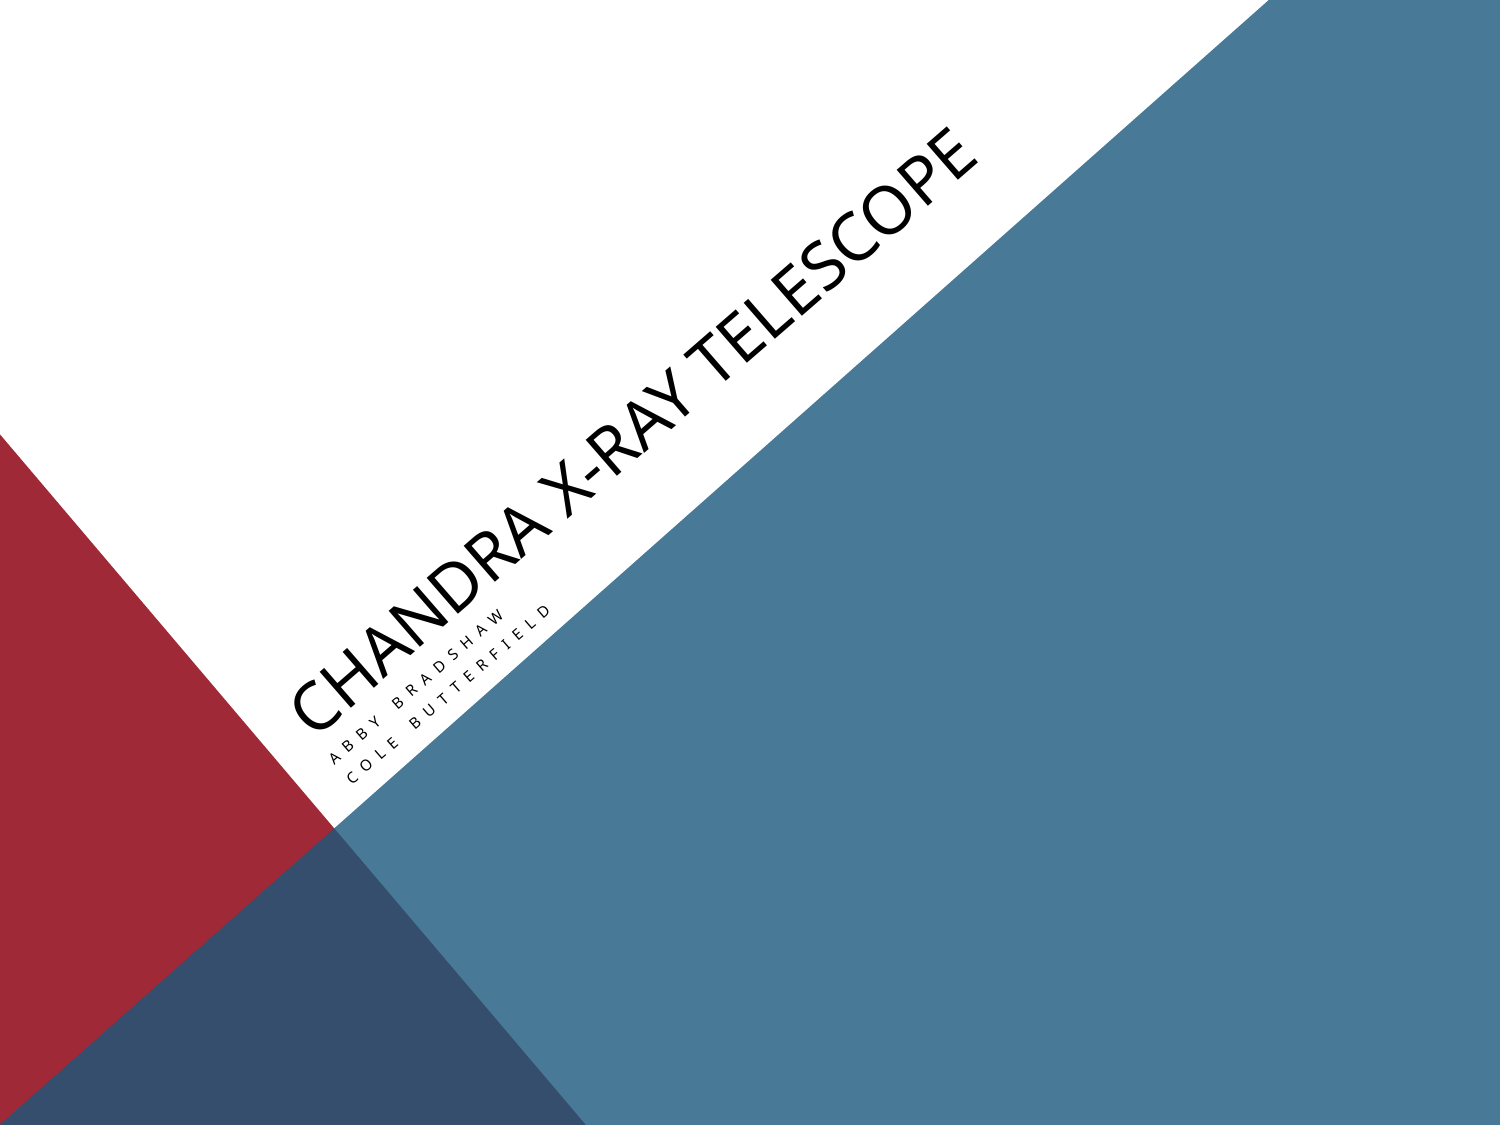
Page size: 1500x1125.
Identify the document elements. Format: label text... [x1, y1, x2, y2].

title Chandra X-Ray Telescope [182, 4, 1012, 761]
subtitle Abby Bradshaw Cole Butterfield [312, 61, 1154, 804]
